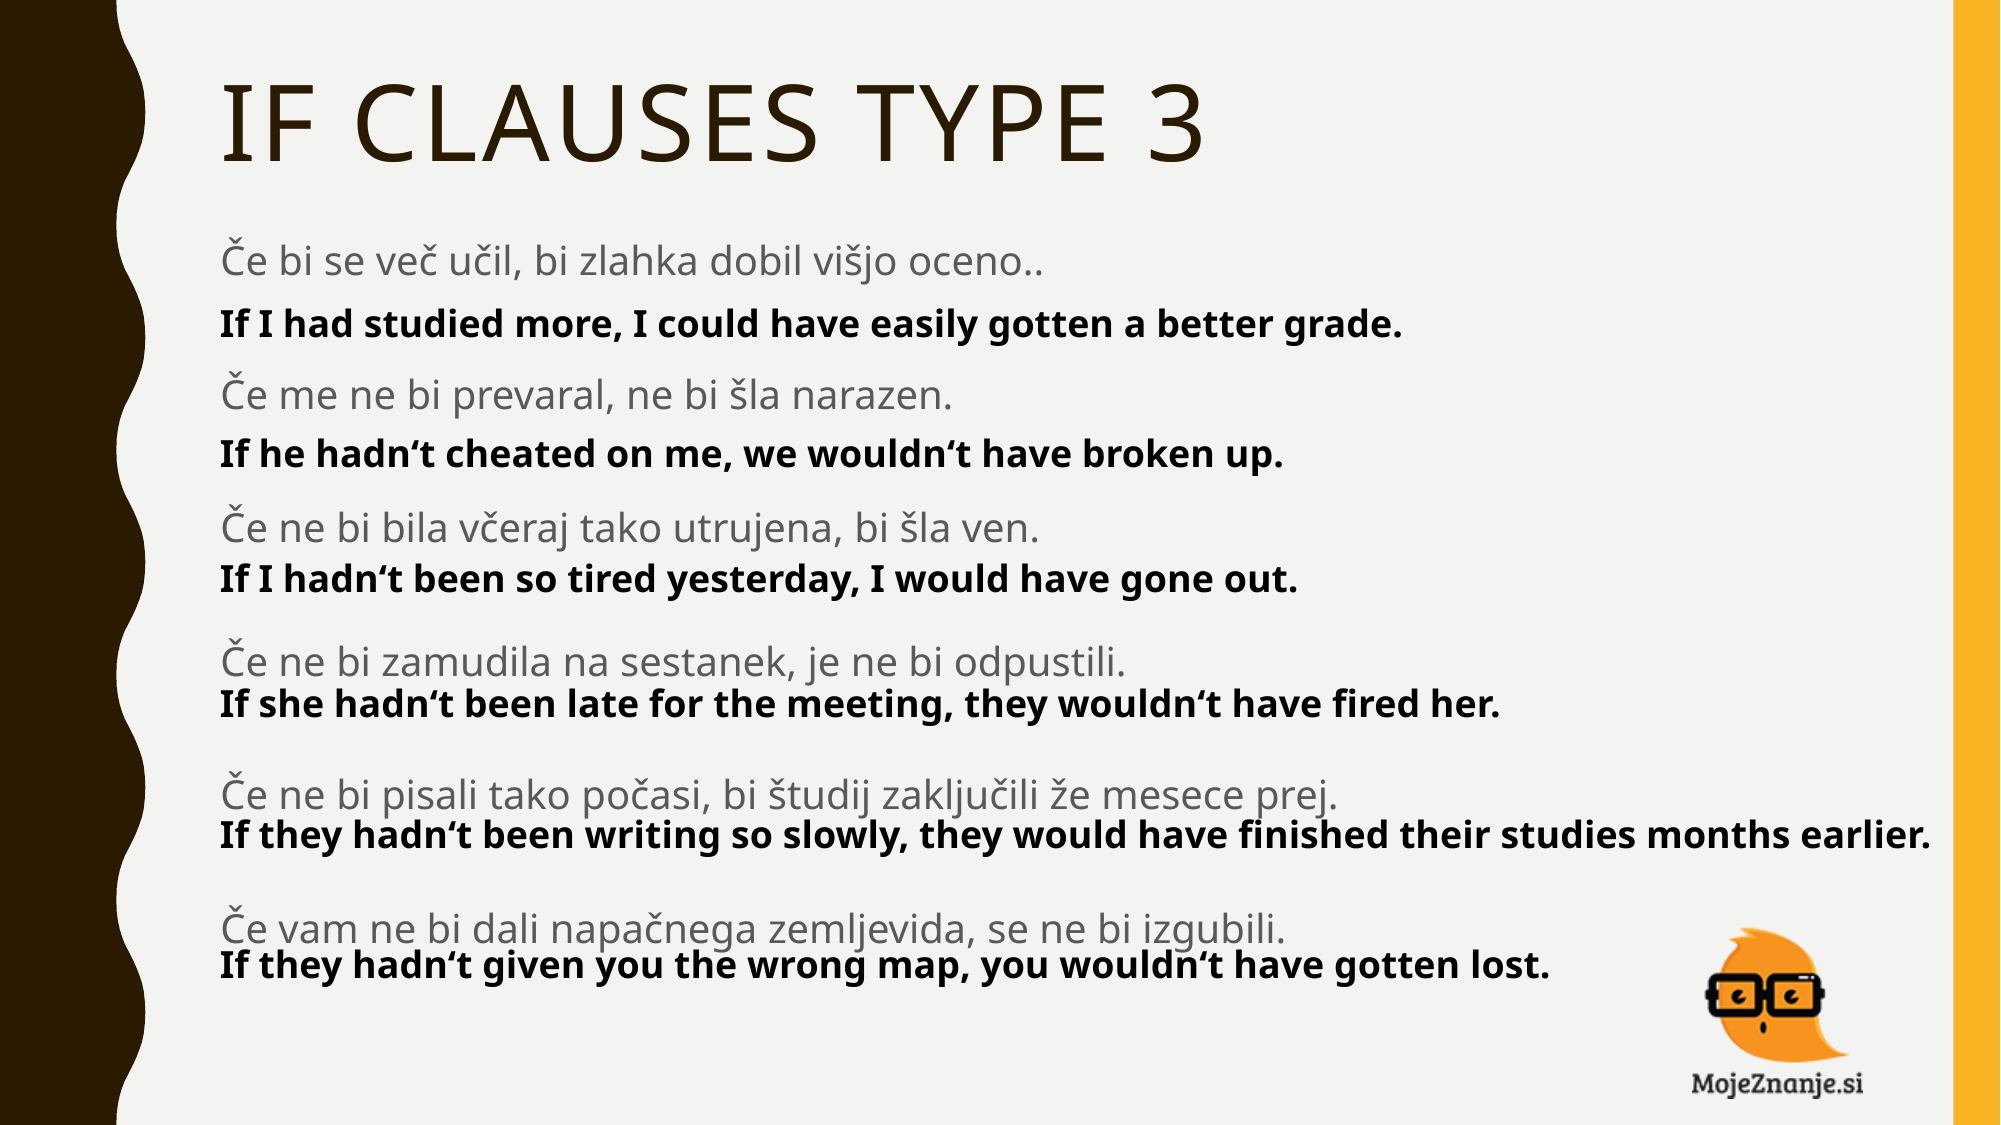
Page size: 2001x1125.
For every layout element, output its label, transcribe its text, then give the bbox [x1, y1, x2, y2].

text_box If she hadn‘t been late for the meeting, they wouldn‘t have fired her. [205, 673, 1605, 733]
picture [1692, 965, 1863, 1099]
text_box If they hadn‘t been writing so slowly, they would have finished their studies months earlier. [205, 803, 1960, 863]
list Če bi se več učil, bi zlahka dobil višjo oceno.. Če me ne bi prevaral, ne bi šla narazen. Če ne bi bila včeraj tako utrujena, bi šla ven. Če ne bi zamudila na sestanek, je ne bi odpustili. Če ne bi pisali tako počasi, bi študij zaključili že mesece prej. Če vam ne bi dali napačnega zemljevida, se ne bi izgubili. [205, 223, 1875, 803]
text_box If he hadn‘t cheated on me, we wouldn‘t have broken up. [205, 422, 1392, 483]
title IF CLAUSES TYPE 3 [205, 62, 1875, 223]
text_box If I hadn‘t been so tired yesterday, I would have gone out. [205, 547, 1471, 608]
text_box If they hadn‘t given you the wrong map, you wouldn‘t have gotten lost. [205, 933, 1628, 994]
list Če bi se več učil, bi zlahka dobil višjo oceno.. Če me ne bi prevaral, ne bi šla narazen. Če ne bi bila včeraj tako utrujena, bi šla ven. Če ne bi zamudila na sestanek, je ne bi odpustili. Če ne bi pisali tako počasi, bi študij zaključili že mesece prej. Če vam ne bi dali napačnega zemljevida, se ne bi izgubili. [205, 863, 1875, 965]
text_box If I had studied more, I could have easily gotten a better grade. [205, 292, 1502, 353]
